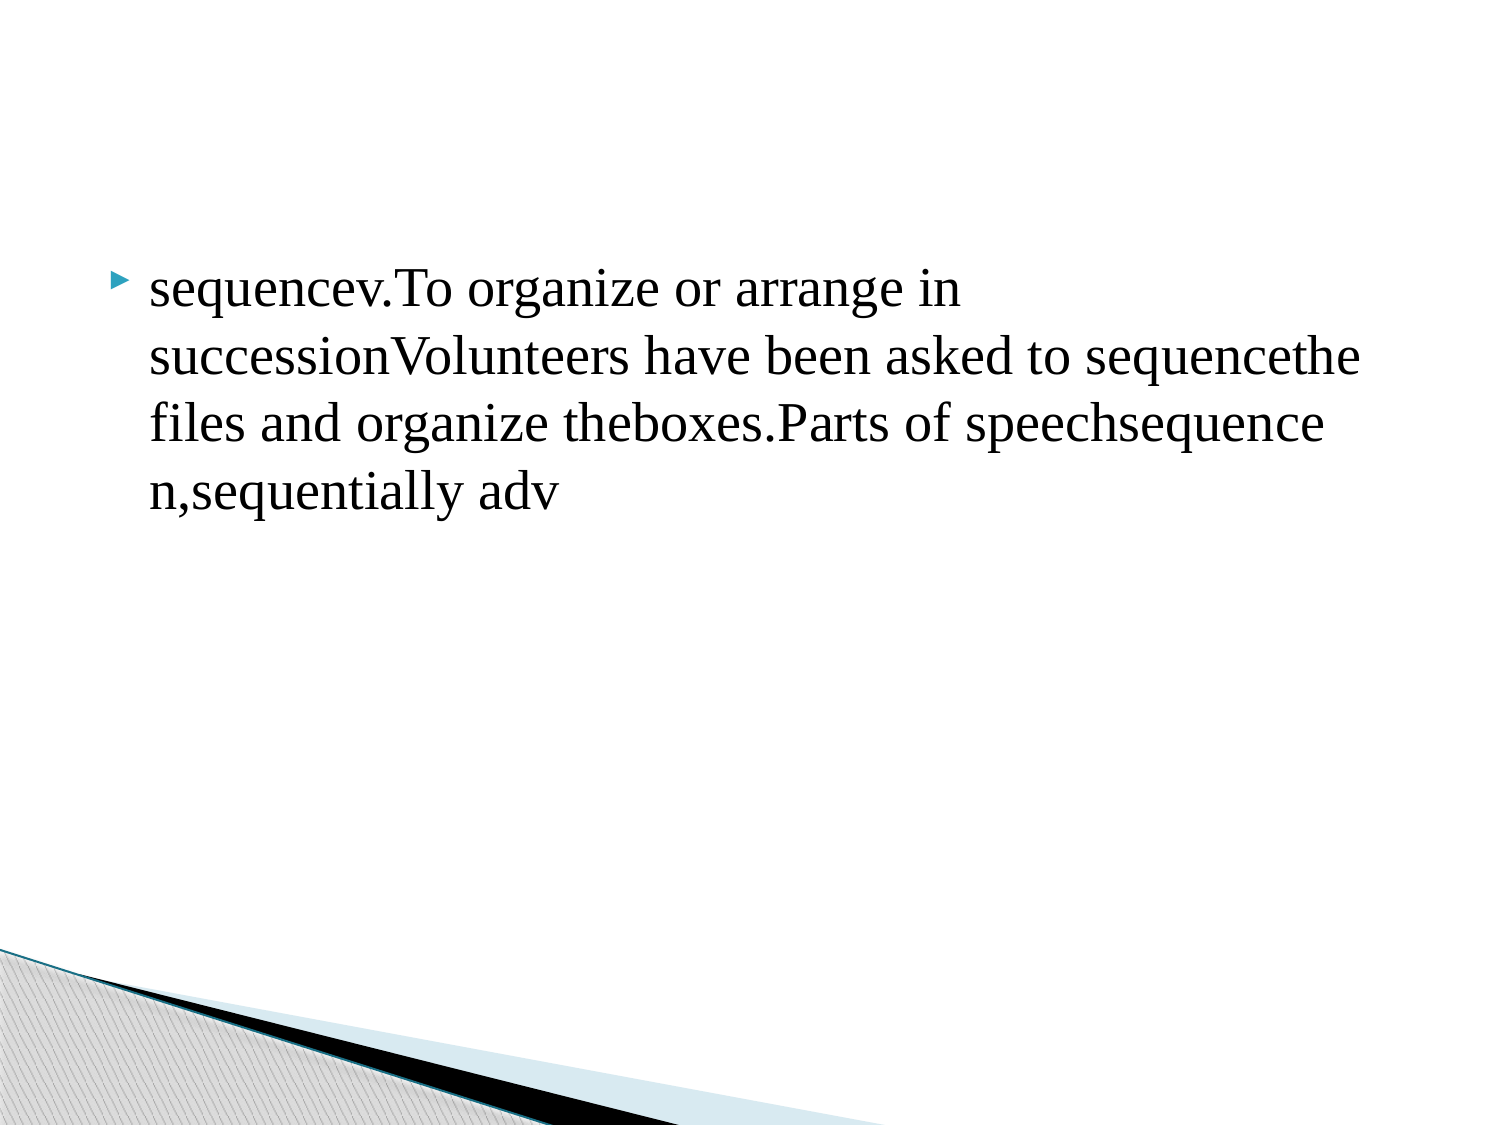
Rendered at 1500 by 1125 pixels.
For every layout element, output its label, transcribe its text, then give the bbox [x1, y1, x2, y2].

list sequencev.To organize or arrange in successionVolunteers have been asked to sequencethe files and organize theboxes.Parts of speechsequence n,sequentially adv [75, 243, 1425, 986]
